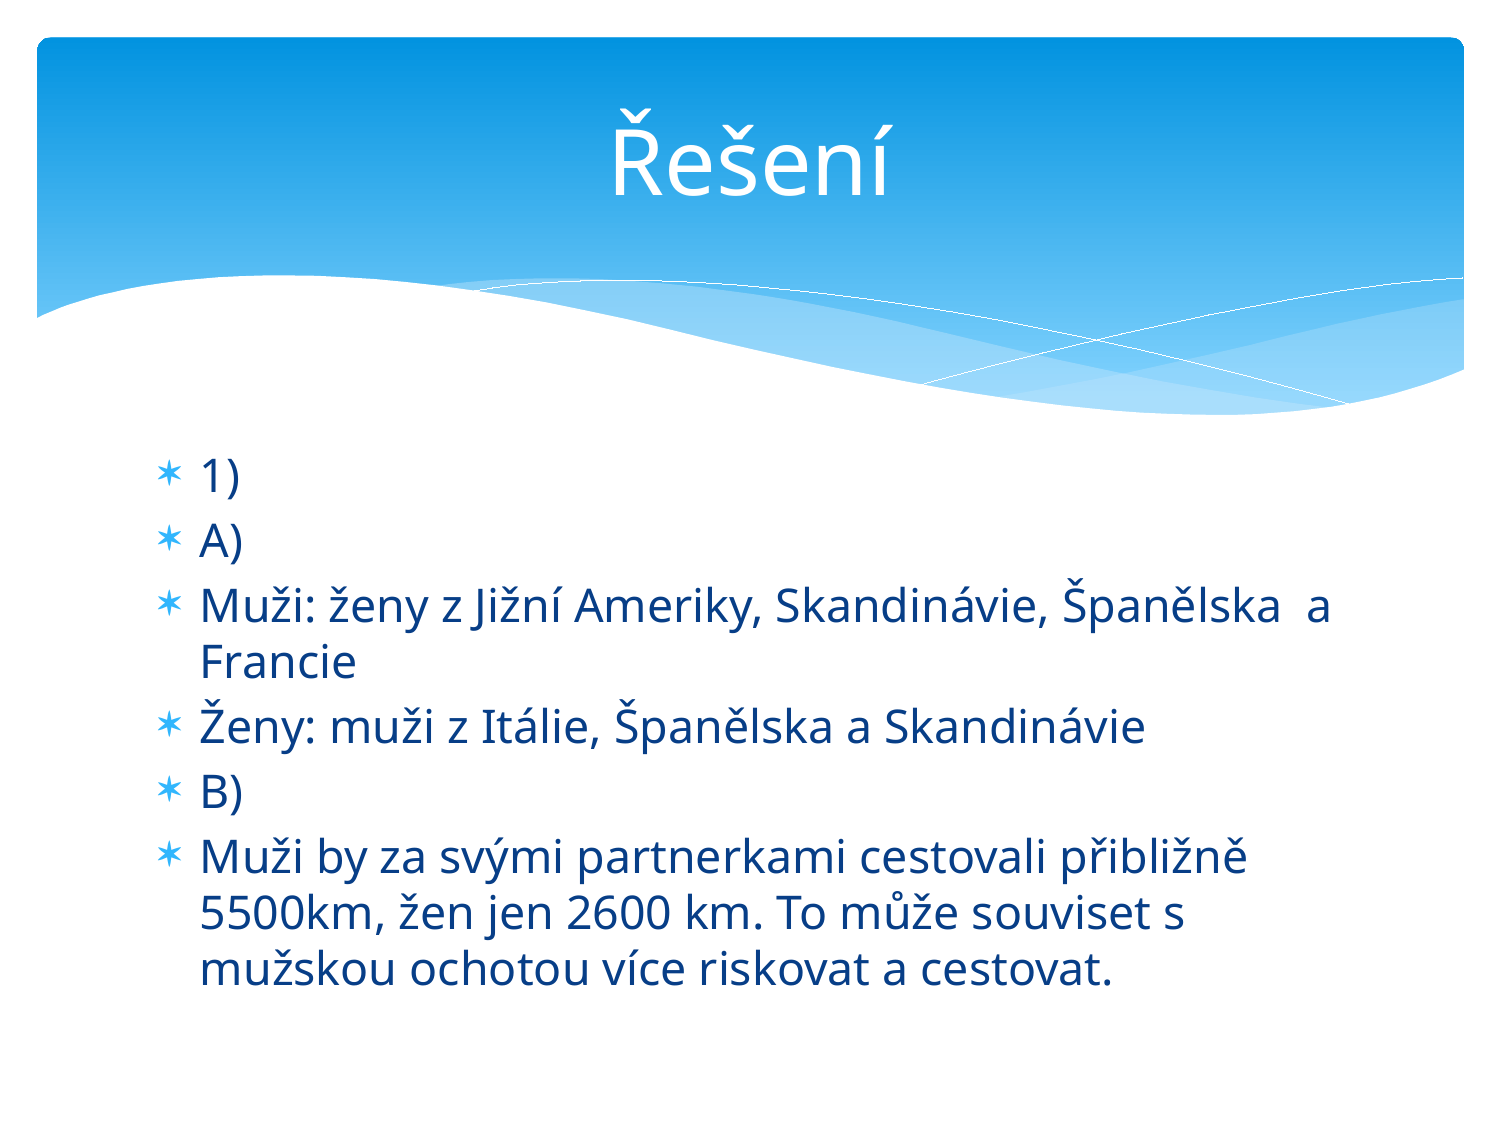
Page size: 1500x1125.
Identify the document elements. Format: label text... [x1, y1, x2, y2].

list 1) A) Muži: ženy z Jižní Ameriky, Skandinávie, Španělska a Francie Ženy: muži z Itálie, Španělska a Skandinávie B) Muži by za svými partnerkami cestovali přibližně 5500km, žen jen 2600 km. To může souviset s mužskou ochotou více riskovat a cestovat. [143, 438, 1359, 1005]
title Řešení [75, 55, 1425, 261]
